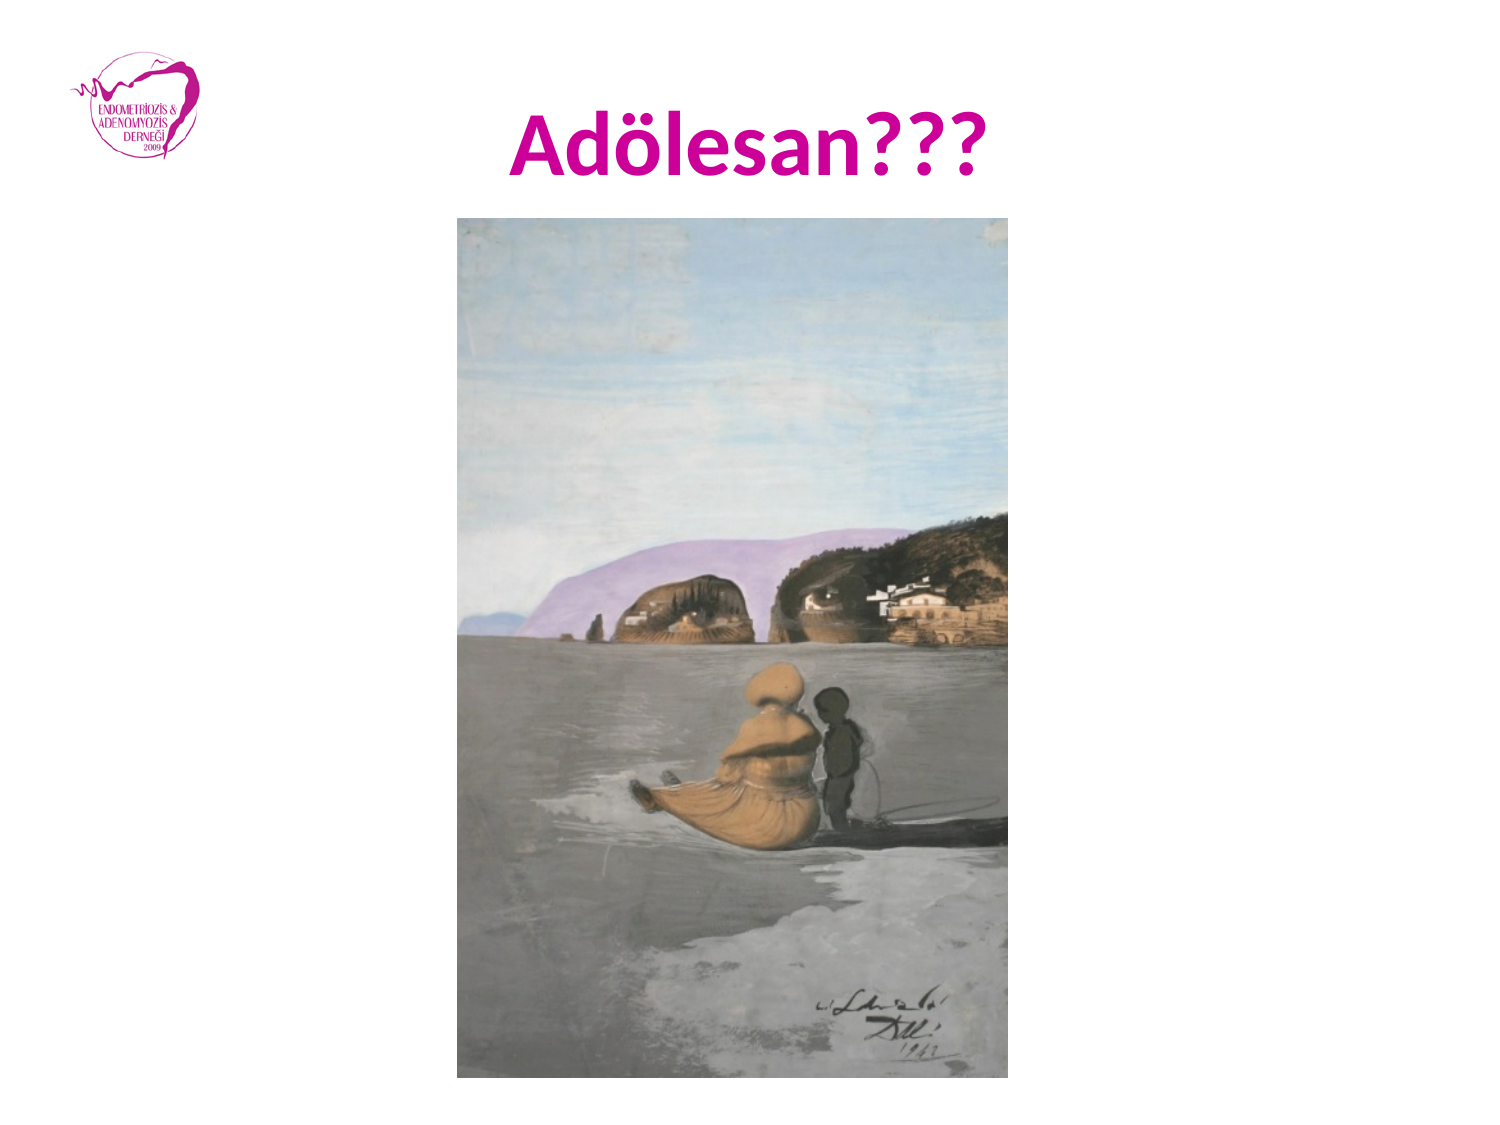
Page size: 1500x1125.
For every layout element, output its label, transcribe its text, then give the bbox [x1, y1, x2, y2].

picture [70, 46, 207, 163]
picture [456, 218, 1009, 1079]
title Adölesan??? [75, 45, 1425, 233]
